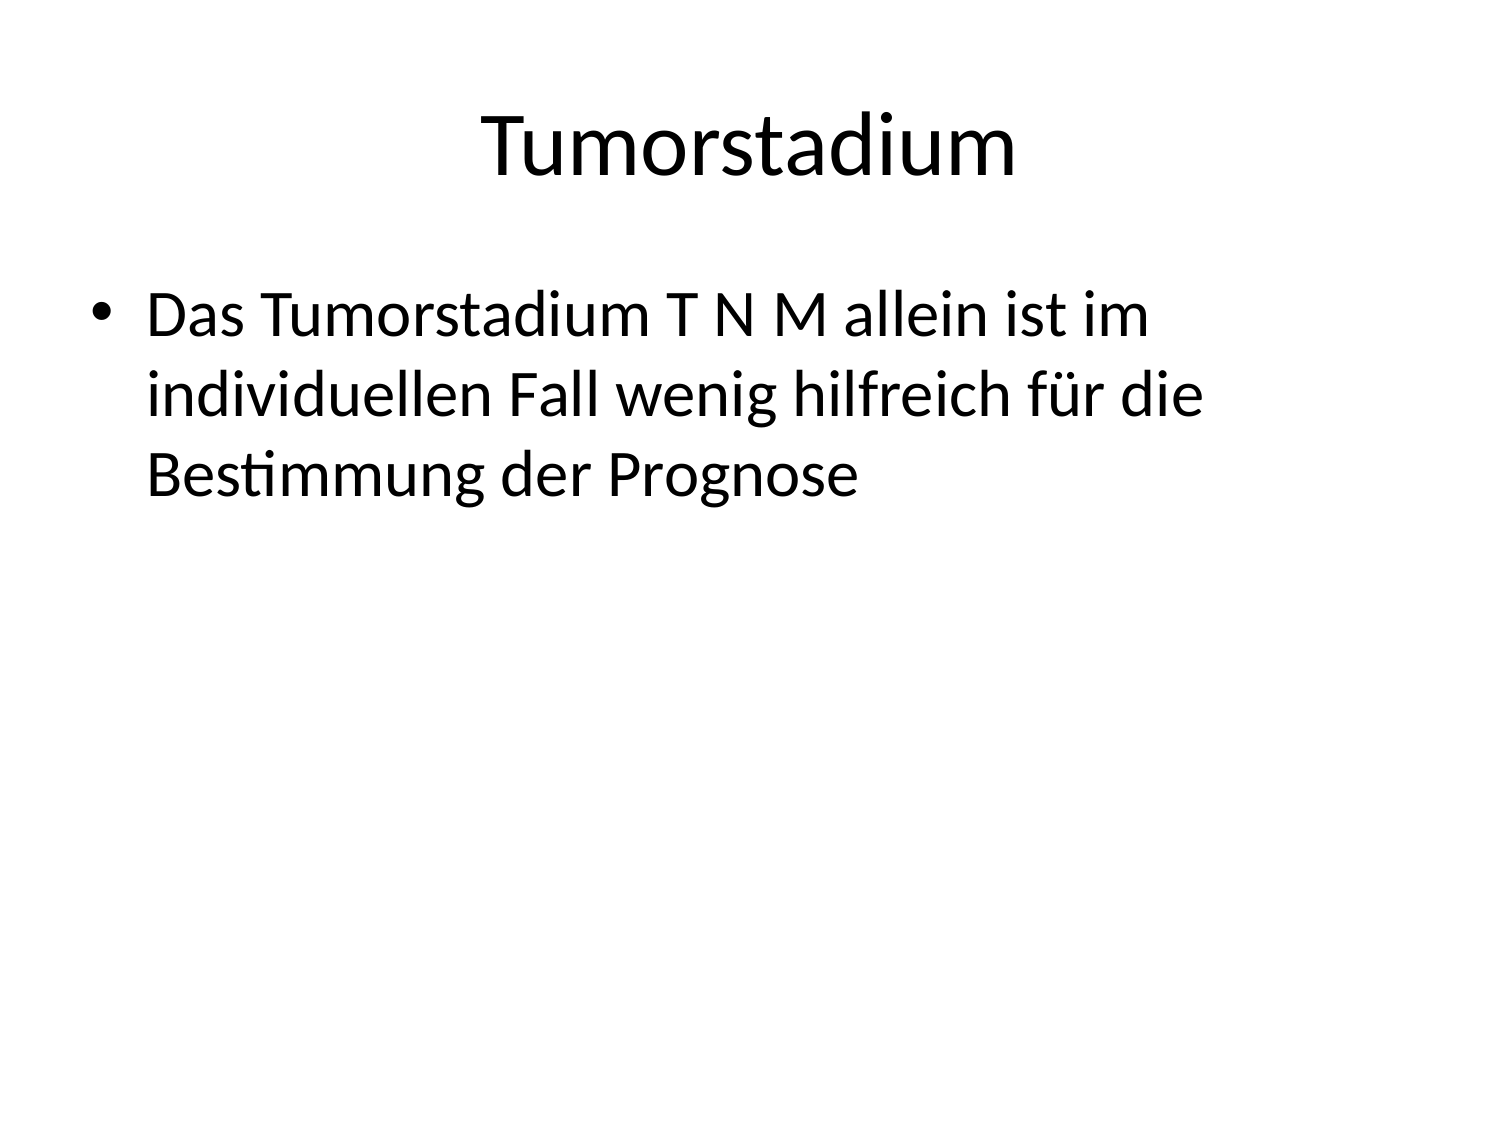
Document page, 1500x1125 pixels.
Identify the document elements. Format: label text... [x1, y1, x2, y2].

list Das Tumorstadium T N M allein ist im individuellen Fall wenig hilfreich für die Bestimmung der Prognose [75, 262, 1425, 1005]
title Tumorstadium [75, 45, 1425, 233]
